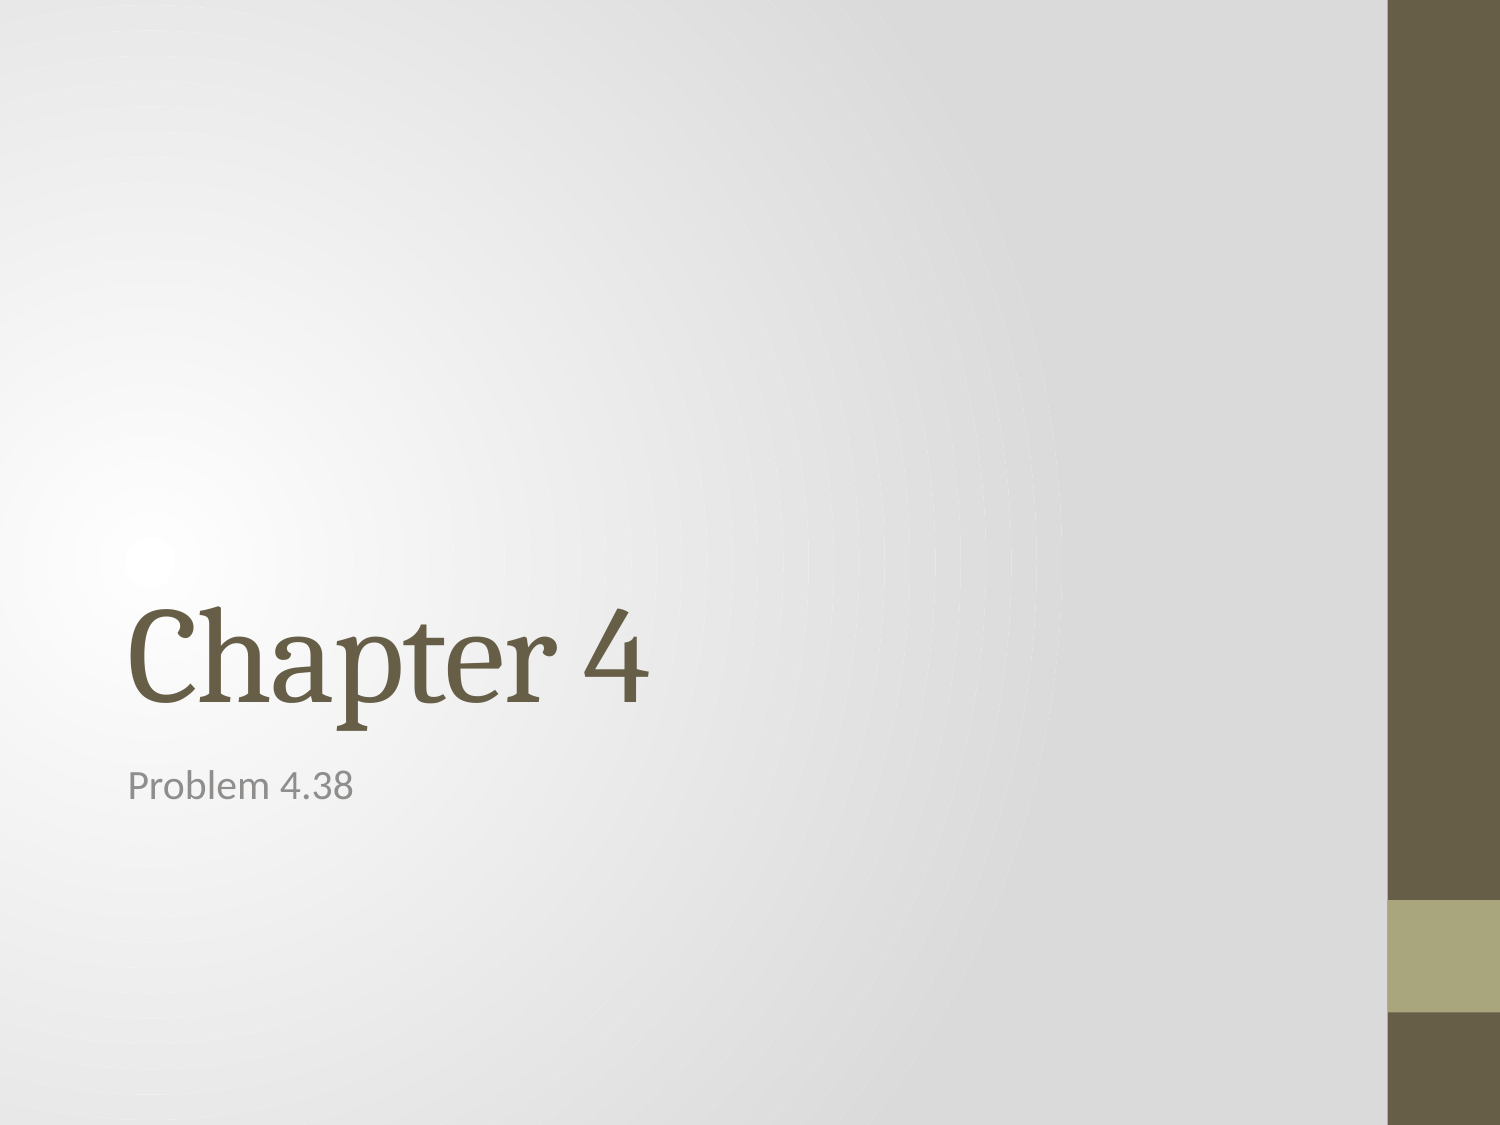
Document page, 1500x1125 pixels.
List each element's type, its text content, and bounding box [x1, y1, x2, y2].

title Chapter 4 [112, 312, 1350, 738]
subtitle Problem 4.38 [112, 750, 1173, 925]
